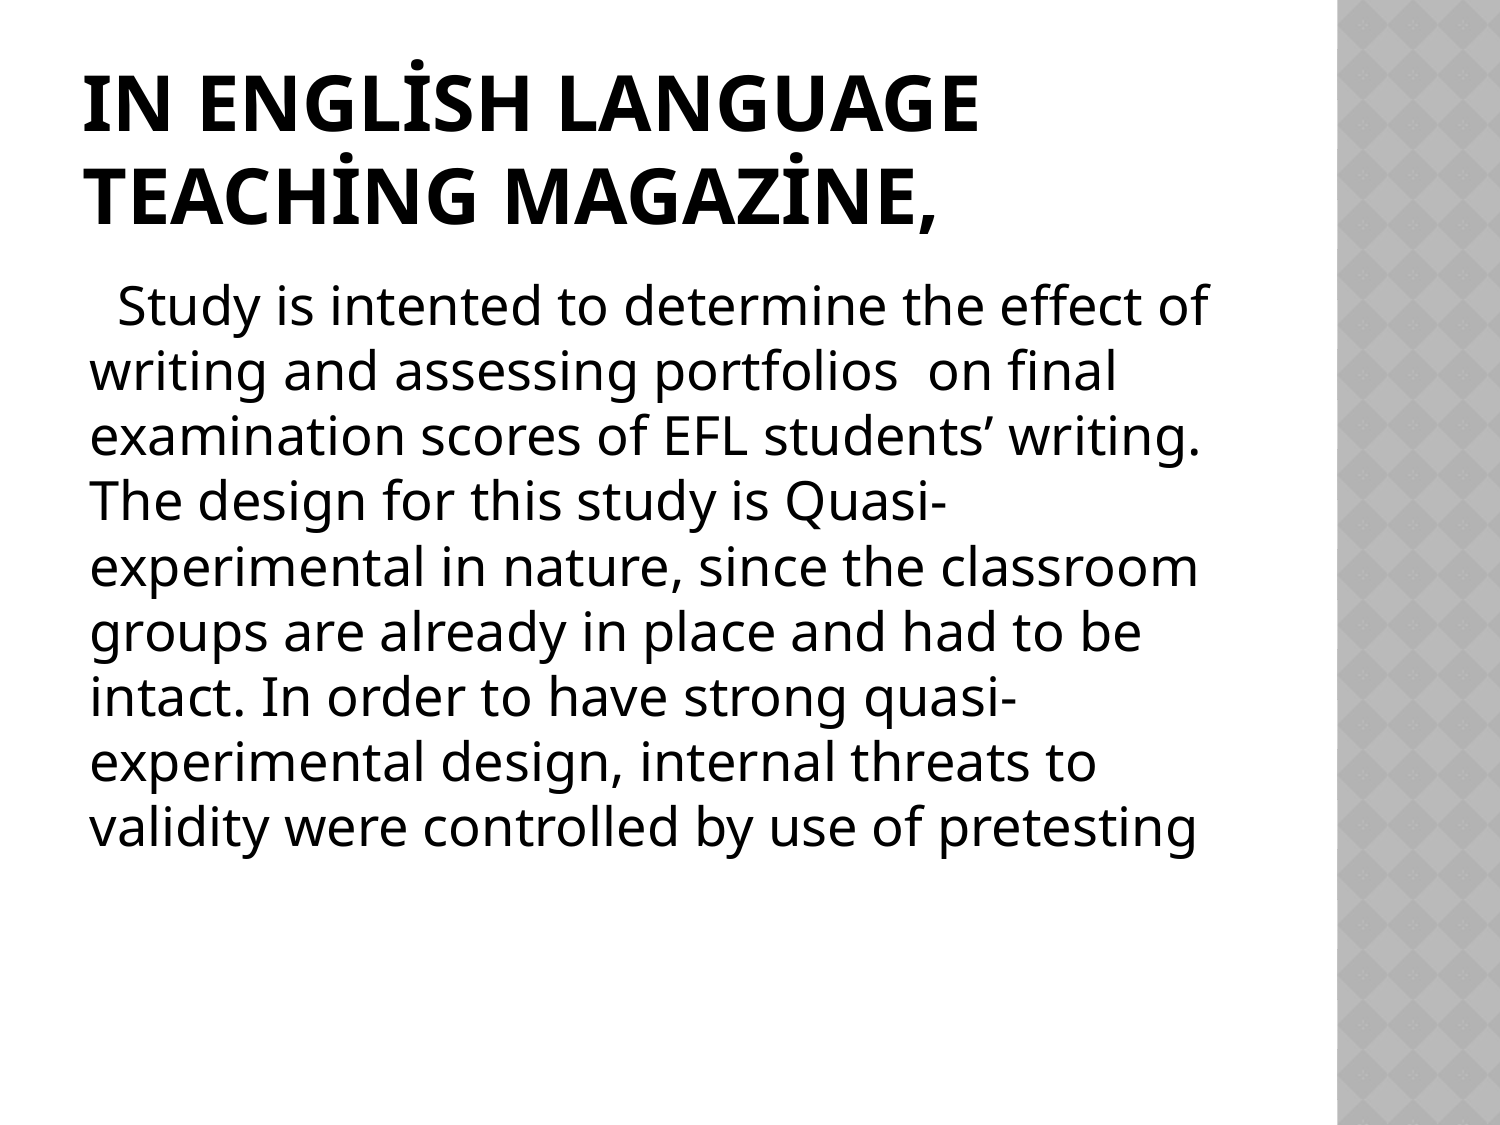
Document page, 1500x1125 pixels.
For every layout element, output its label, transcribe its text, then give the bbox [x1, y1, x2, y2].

list Study is intented to determine the effect of writing and assessing portfolios on final examination scores of EFL students’ writing. The design for this study is Quasi-experimental in nature, since the classroom groups are already in place and had to be intact. In order to have strong quasi-experimental design, internal threats to validity were controlled by use of pretesting [75, 264, 1263, 1059]
title In English Language Teaching magazine, [75, 52, 1263, 240]
